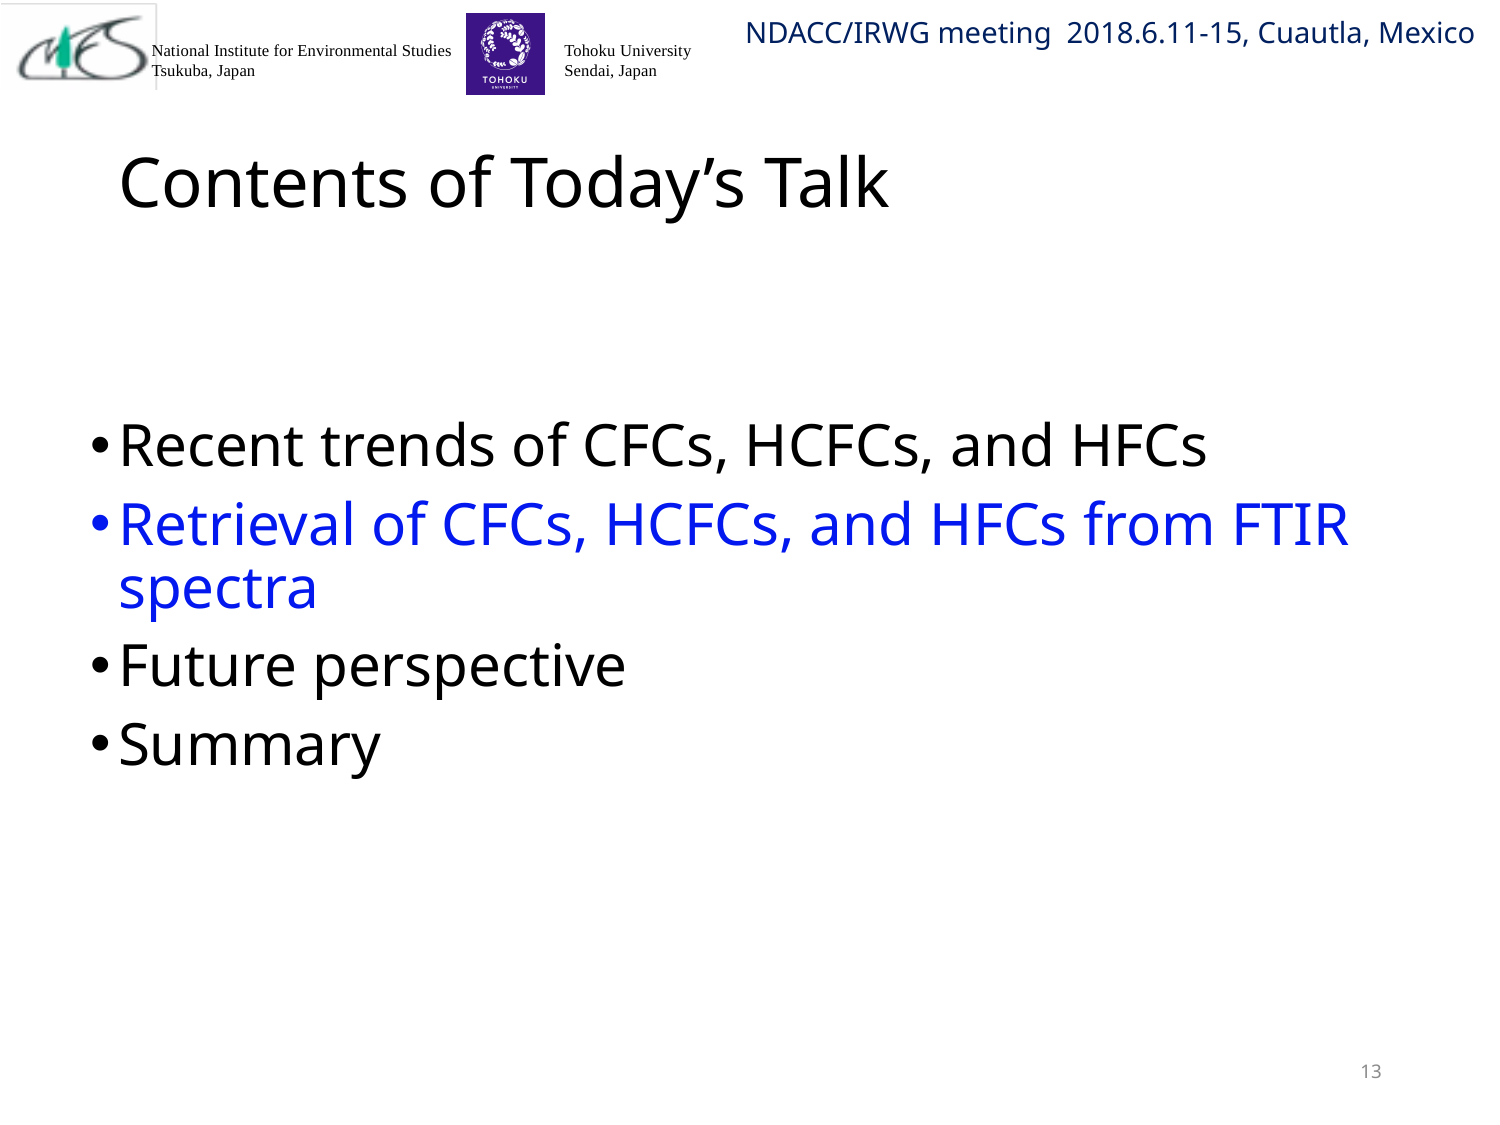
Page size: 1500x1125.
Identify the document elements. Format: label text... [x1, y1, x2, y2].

picture [466, 13, 545, 94]
slide_number 13 [1059, 1042, 1397, 1103]
picture [1, 2, 160, 90]
title Contents of Today’s Talk [103, 94, 1397, 278]
list Recent trends of CFCs, HCFCs, and HFCs Retrieval of CFCs, HCFCs, and HFCs from FTIR spectra Future perspective Summary [75, 408, 1425, 1005]
